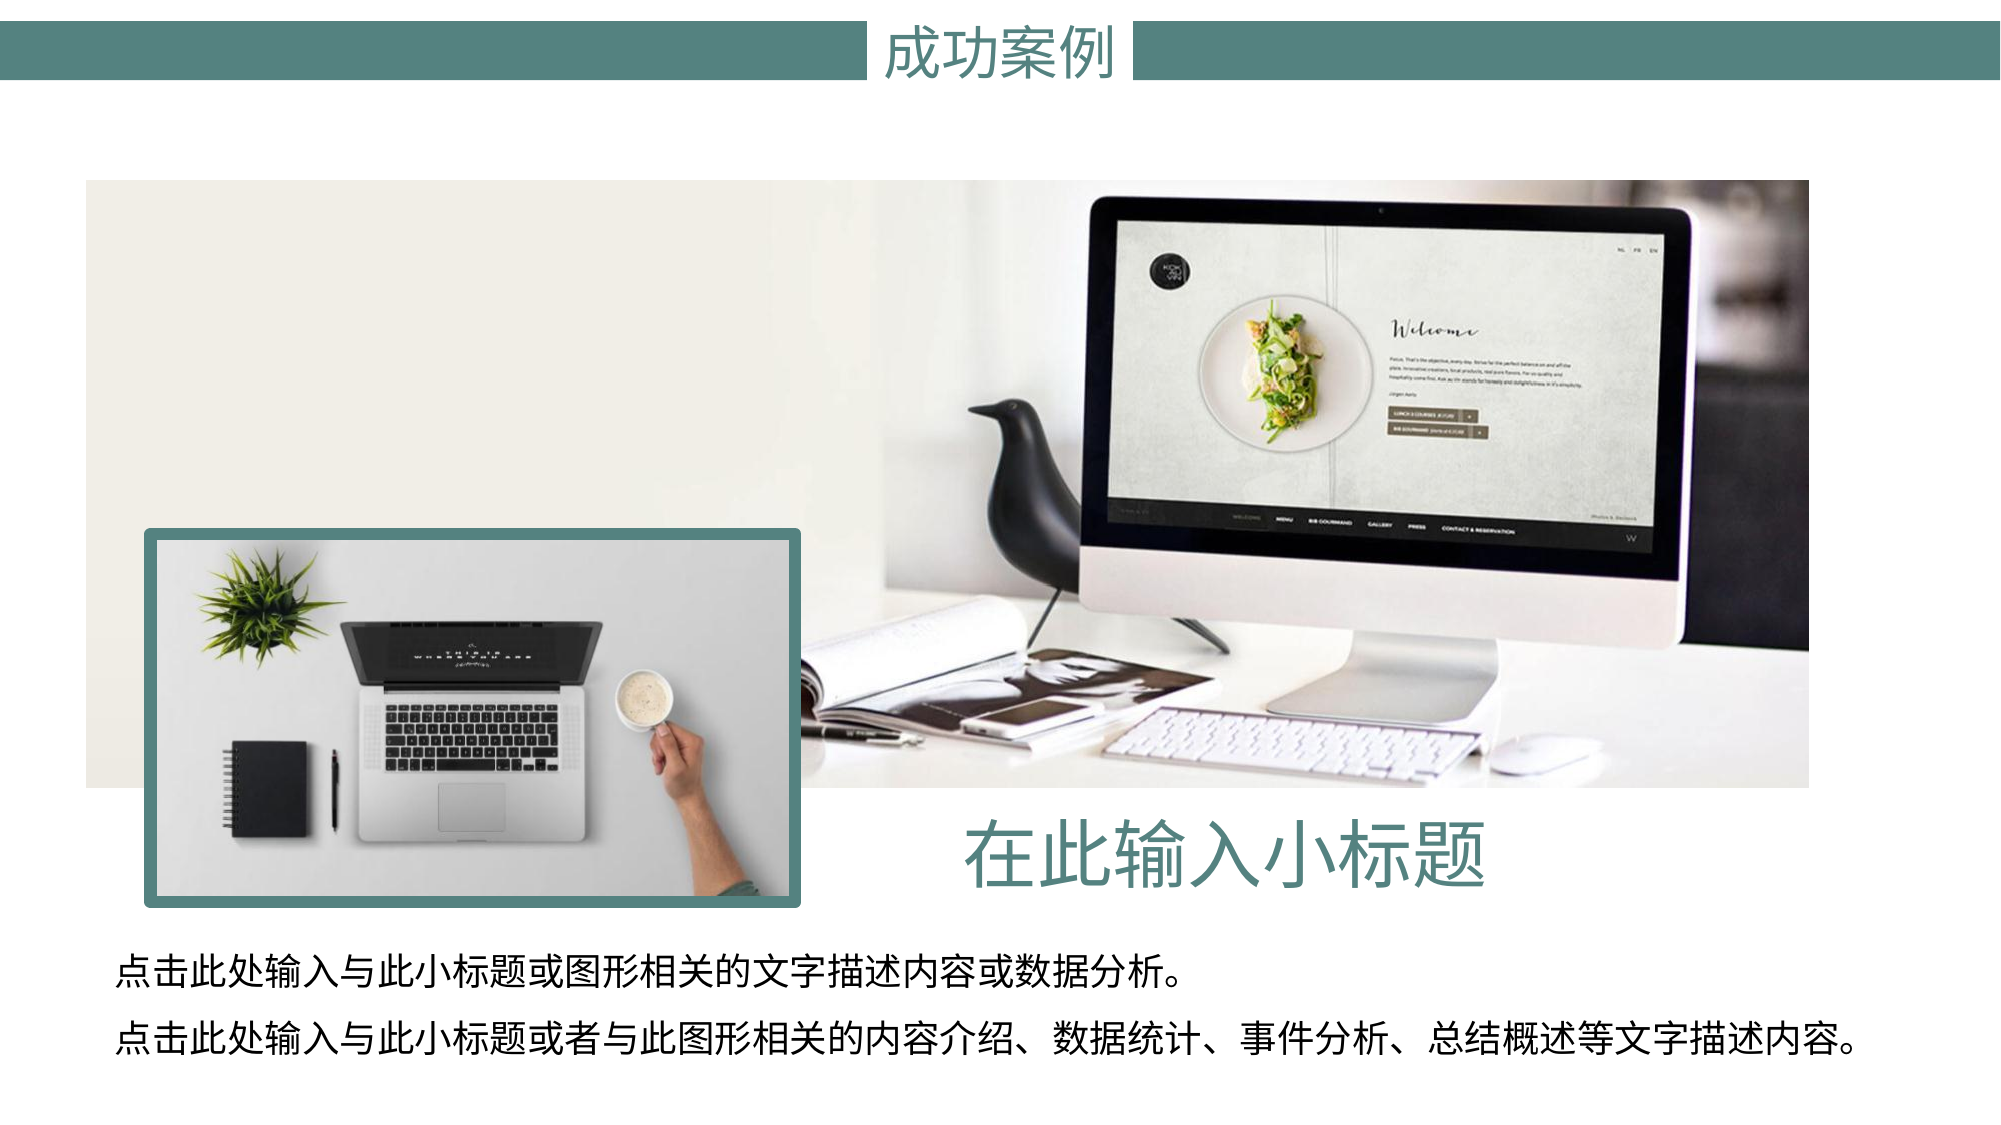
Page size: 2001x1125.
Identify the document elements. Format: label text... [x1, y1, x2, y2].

picture [86, 180, 1810, 896]
text_box 在此输入小标题 [947, 777, 1858, 905]
title 成功案例 [867, 8, 1133, 95]
text_box 点击此处输入与此小标题或图形相关的文字描述内容或数据分析。 点击此处输入与此小标题或者与此图形相关的内容介绍、数据统计、事件分析、总结概述等文字描述内容。 [99, 918, 1900, 1068]
